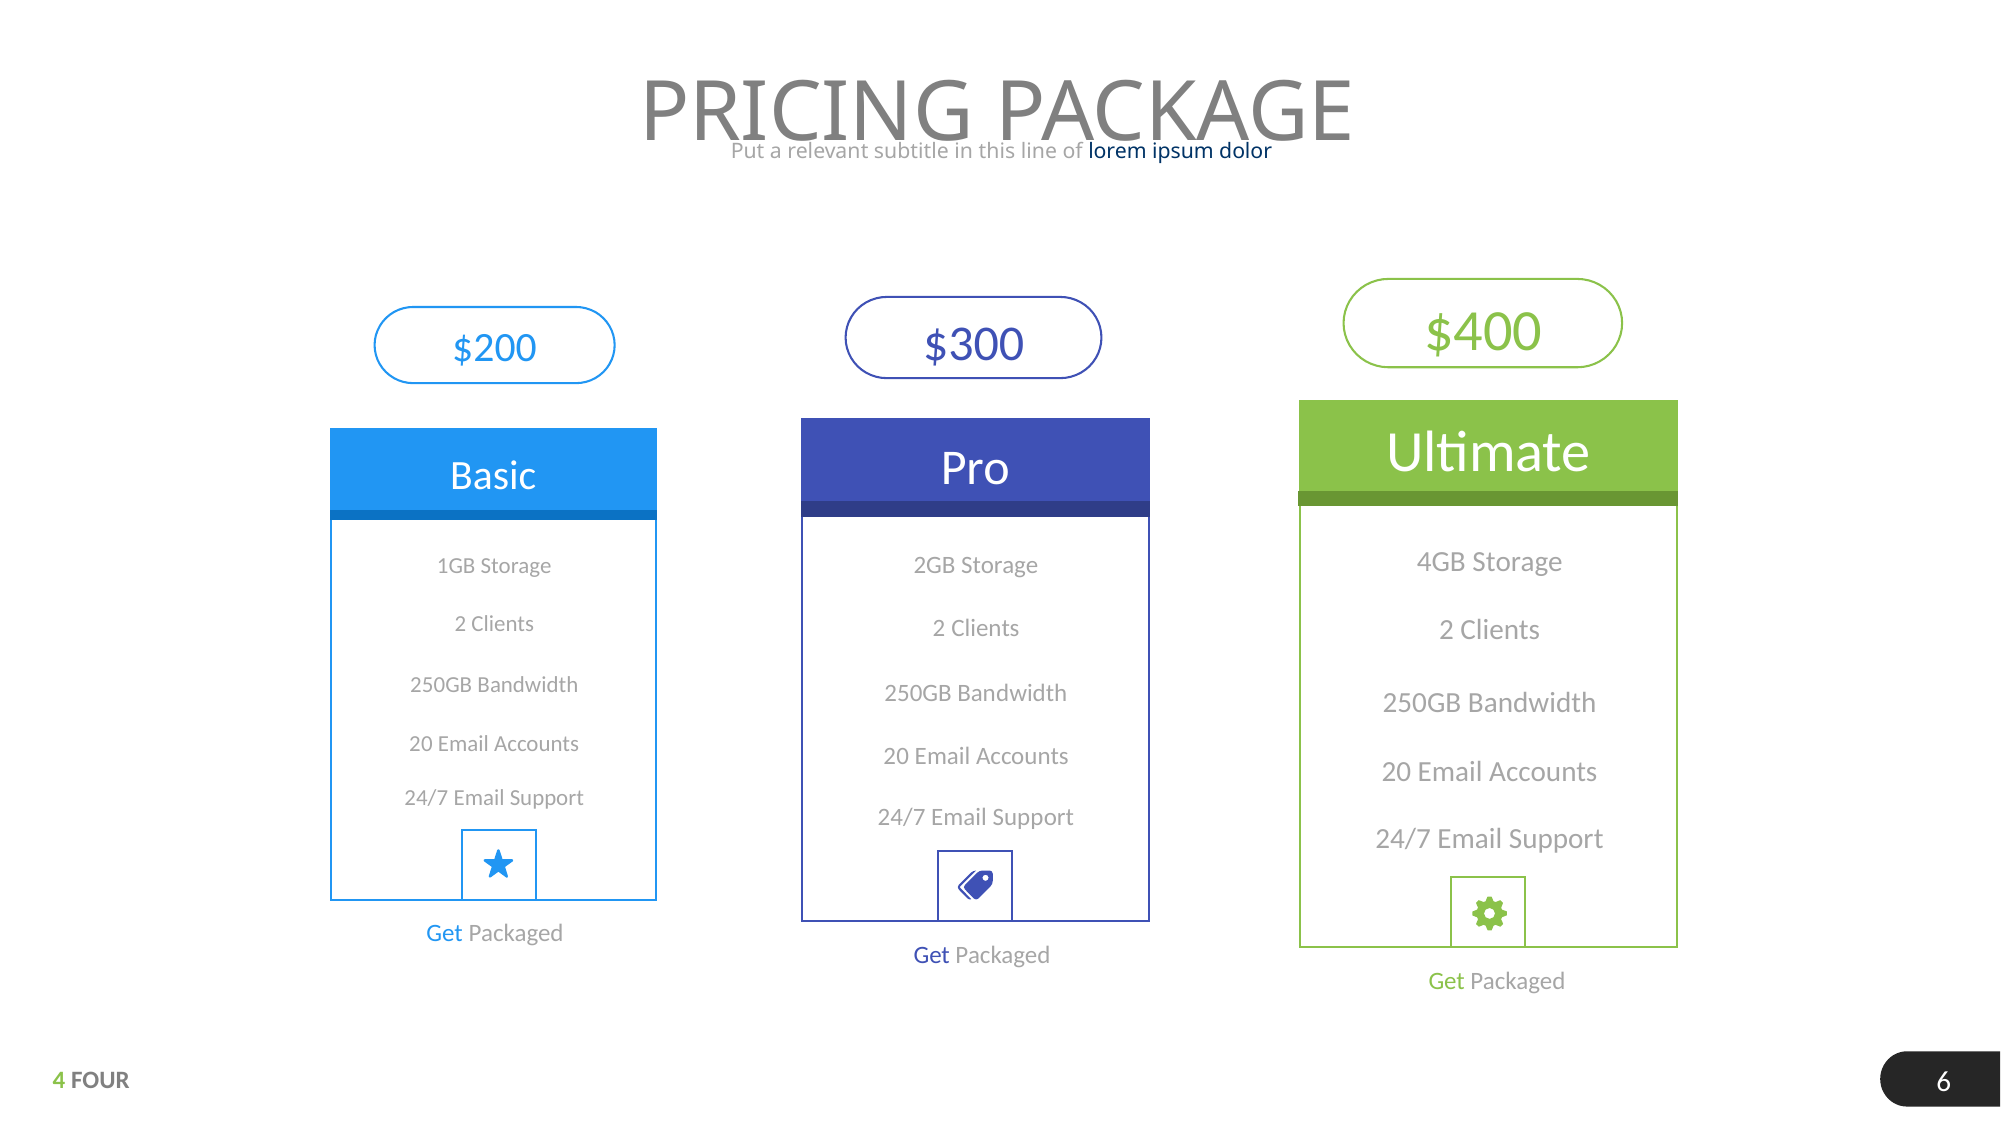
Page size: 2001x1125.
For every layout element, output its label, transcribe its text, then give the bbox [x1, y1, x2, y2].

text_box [801, 418, 1149, 921]
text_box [1343, 278, 1623, 372]
text_box 6 [1867, 1055, 2000, 1105]
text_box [374, 306, 615, 384]
text_box Put a relevant subtitle in this line of lorem ipsum dolor [713, 118, 1290, 182]
text_box Get Packaged [883, 923, 1081, 984]
text_box Get Packaged [396, 901, 594, 962]
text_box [330, 428, 657, 900]
text_box PRICING PACKAGE [575, 0, 1420, 165]
text_box Get Packaged [1398, 949, 1596, 1009]
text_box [845, 296, 1102, 379]
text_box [1299, 400, 1678, 948]
